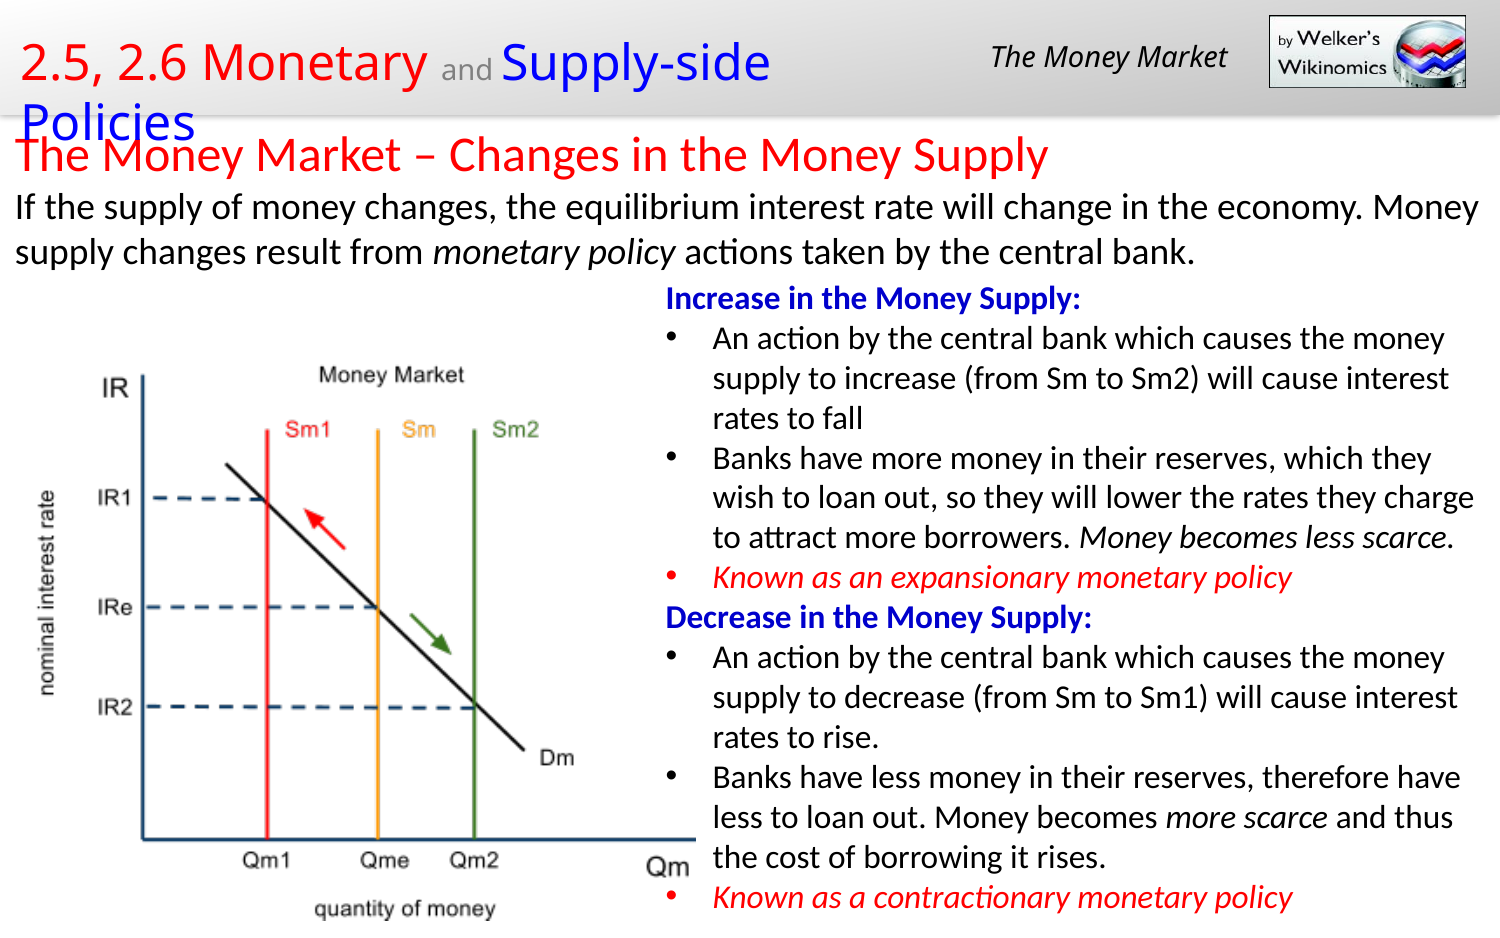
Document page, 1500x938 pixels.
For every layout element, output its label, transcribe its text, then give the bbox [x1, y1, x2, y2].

text_box The Money Market – Changes in the Money Supply If the supply of money changes, the equilibrium interest rate will change in the economy. Money supply changes result from monetary policy actions taken by the central bank. [0, 123, 1500, 280]
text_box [0, 0, 1500, 115]
picture [5, 333, 696, 921]
text_box Increase in the Money Supply: An action by the central bank which causes the money supply to increase (from Sm to Sm2) will cause interest rates to fall Banks have more money in their reserves, which they wish to loan out, so they will lower the rates they charge to attract more borrowers. Money becomes less scarce. Known as an expansionary monetary policy Decrease in the Money Supply: An action by the central bank which causes the money supply to decrease (from Sm to Sm1) will cause interest rates to rise. Banks have less money in their reserves, therefore have less to loan out. Money becomes more scarce and thus the cost of borrowing it rises. Known as a contractionary monetary policy [650, 268, 1500, 923]
